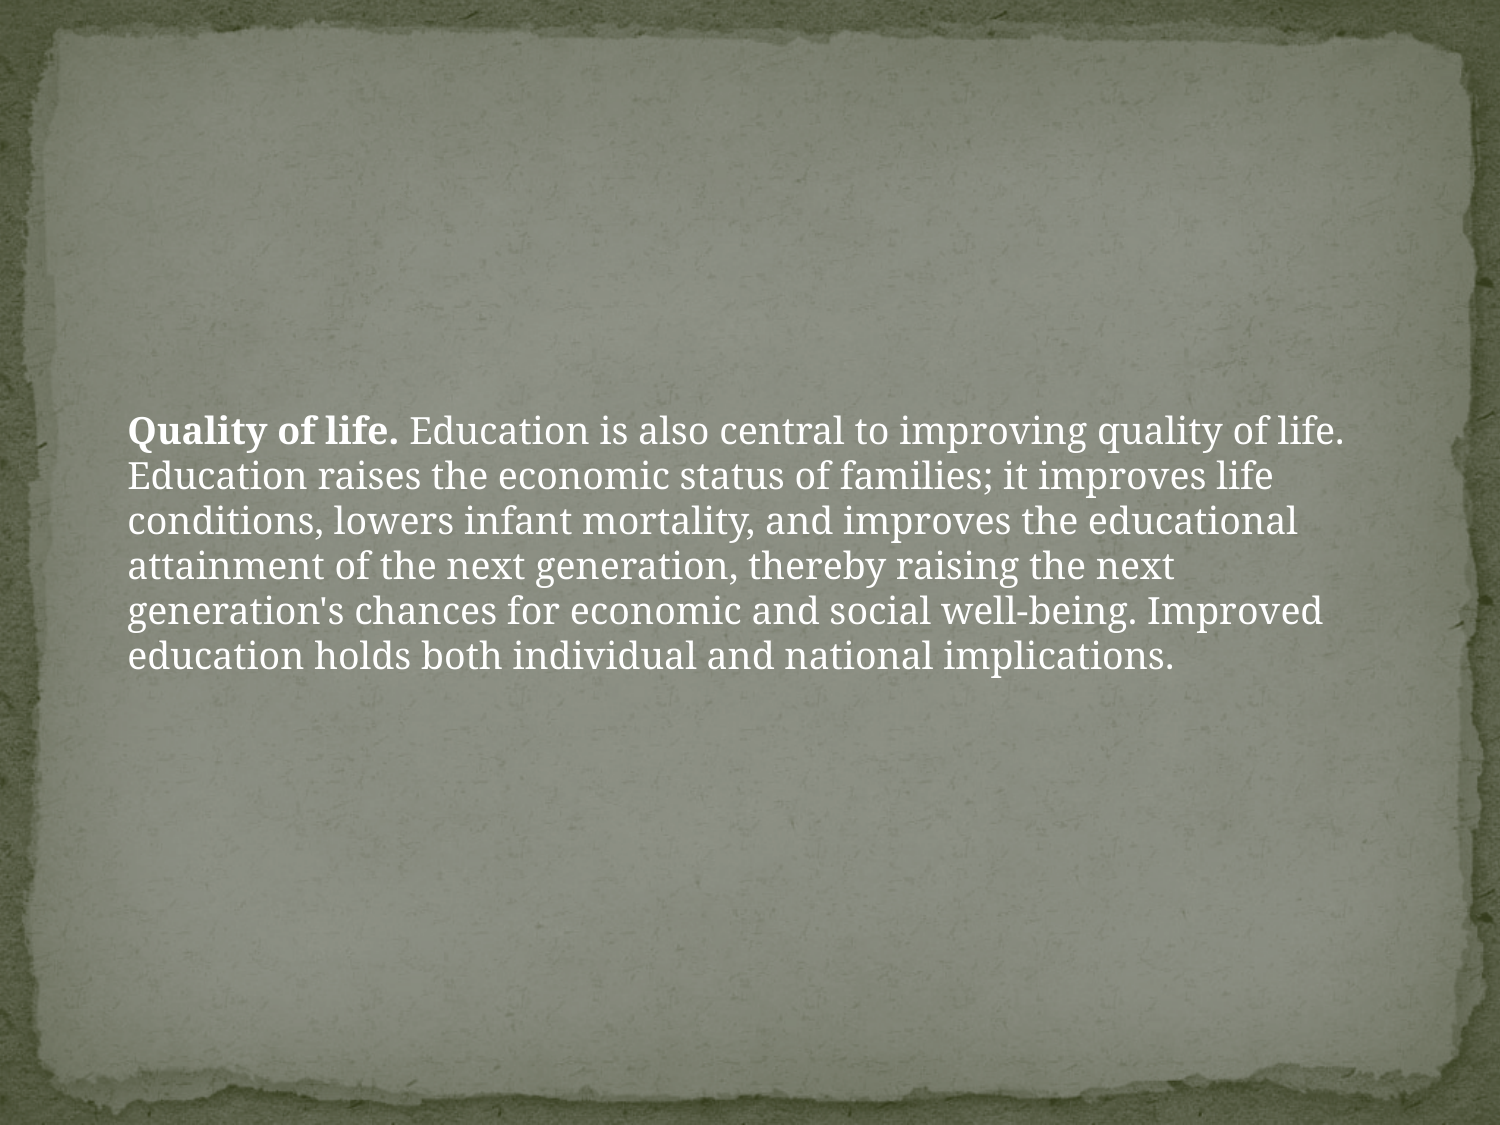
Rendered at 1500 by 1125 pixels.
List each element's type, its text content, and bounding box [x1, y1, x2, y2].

text_box Quality of life. Education is also central to improving quality of life. Education raises the economic status of families; it improves life conditions, lowers infant mortality, and improves the educational attainment of the next generation, thereby raising the next generation's chances for economic and social well-being. Improved education holds both individual and national implications. [112, 399, 1400, 685]
